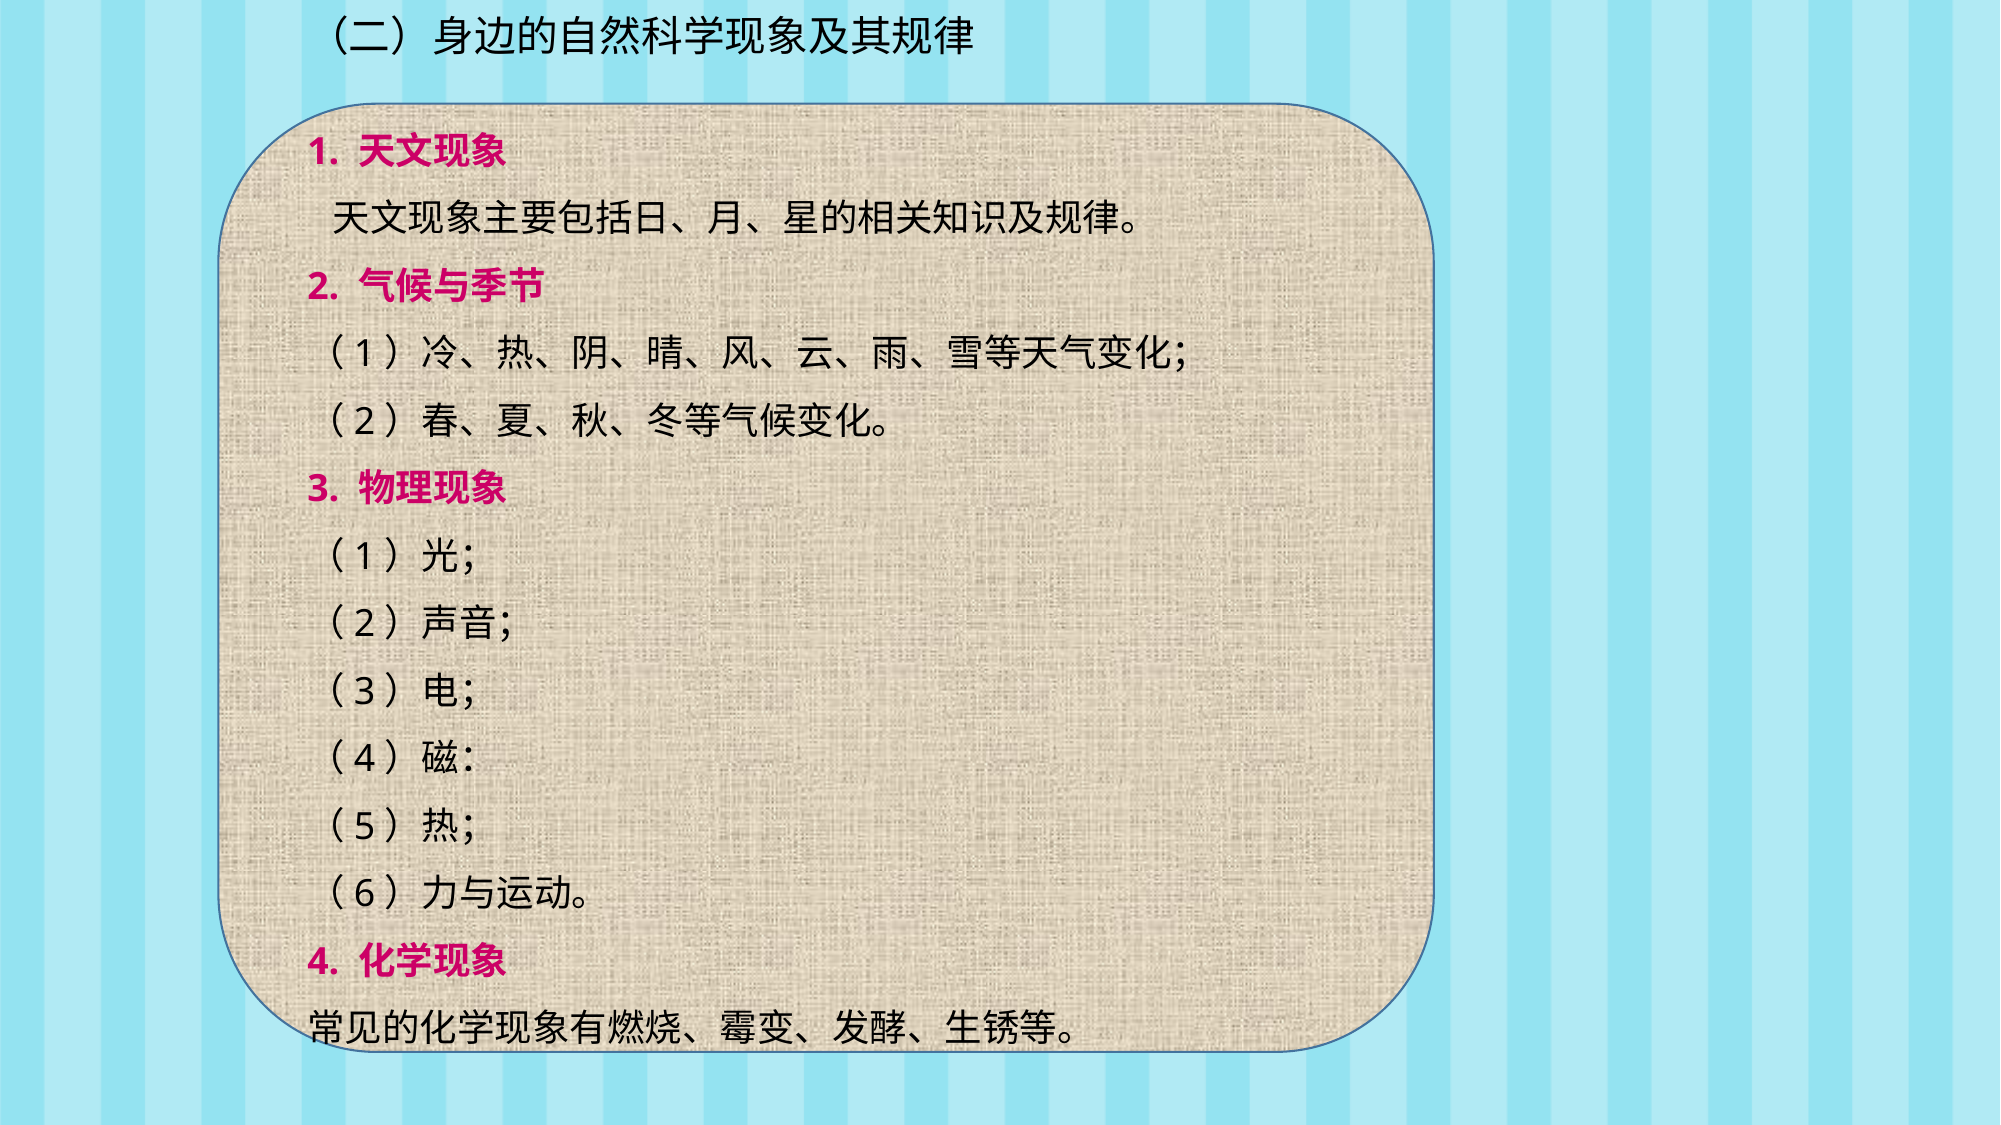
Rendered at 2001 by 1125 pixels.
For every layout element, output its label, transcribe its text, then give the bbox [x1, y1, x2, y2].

picture [0, 0, 2000, 1125]
text_box （二）身边的自然科学现象及其规律 1. 天文现象 天文现象主要包括日、月、星的相关知识及规律。 2. 气候与季节 （1）冷、热、阴、晴、风、云、雨、雪等天气变化； （2）春、夏、秋、冬等气候变化。 3. 物理现象 （1）光； （2）声音； （3）电； （4）磁： （5）热； （6）力与运动。 4. 化学现象 常见的化学现象有燃烧、霉变、发酵、生锈等。 [292, 2, 1293, 1057]
text_box [217, 126, 292, 1029]
text_box [1293, 103, 1435, 1052]
